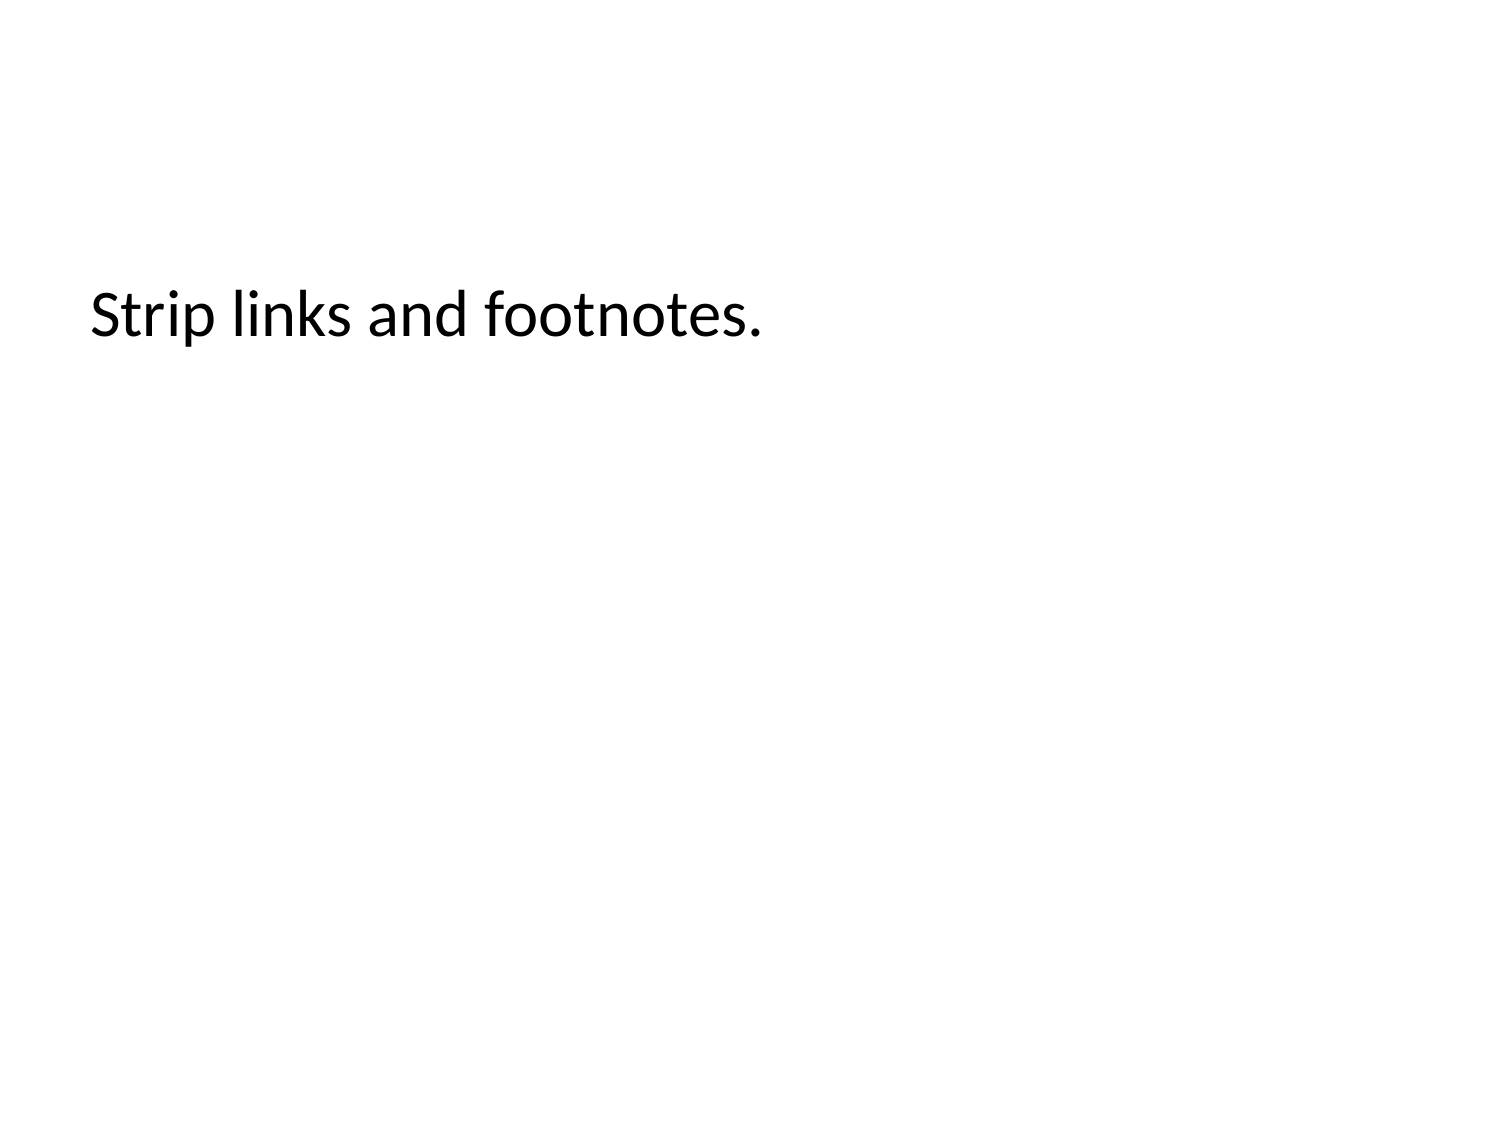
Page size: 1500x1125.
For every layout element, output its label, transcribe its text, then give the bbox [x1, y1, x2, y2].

list Strip links and footnotes. [75, 262, 1425, 1005]
